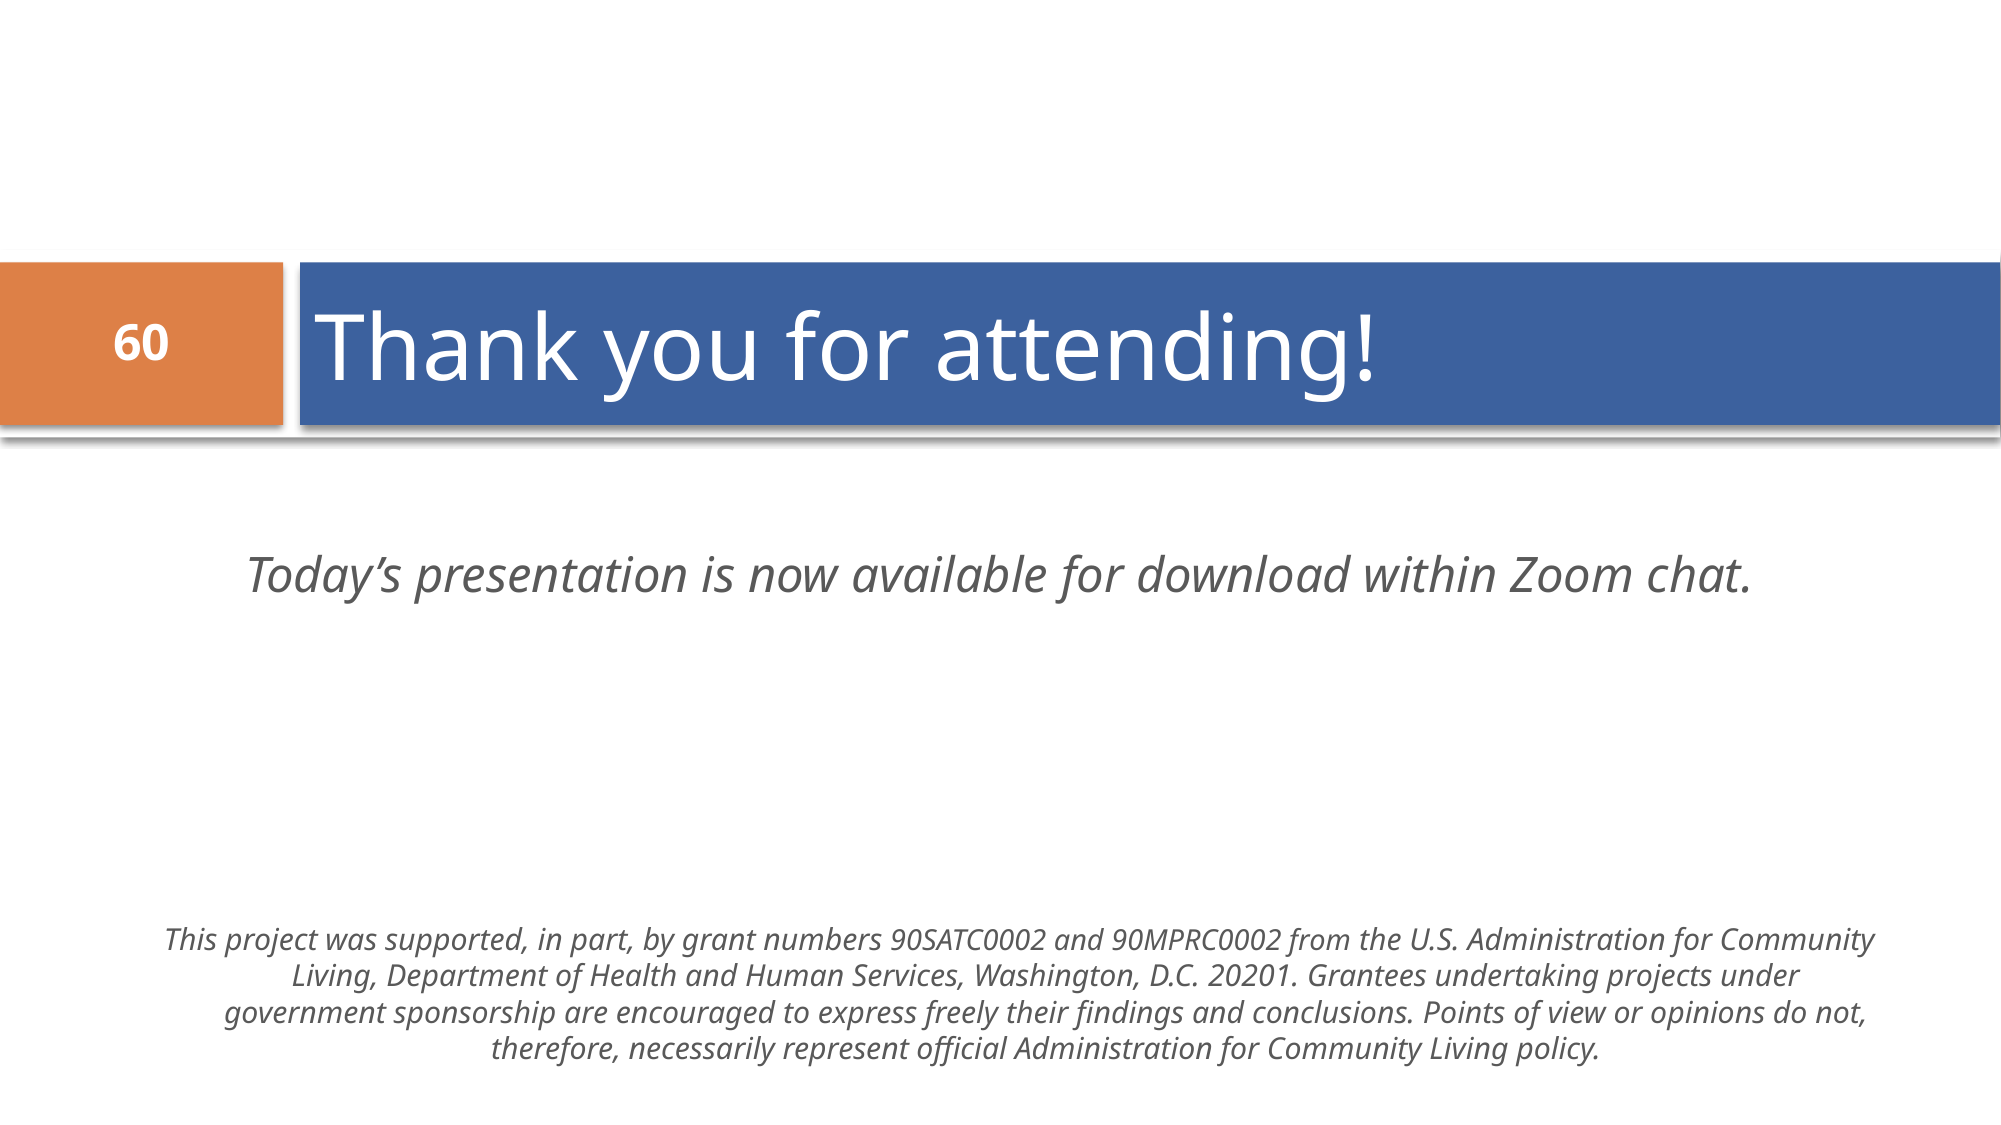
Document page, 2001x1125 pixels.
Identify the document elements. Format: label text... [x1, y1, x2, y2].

text_box Today’s presentation is now available for download within Zoom chat. [154, 535, 1846, 651]
slide_number 60 [0, 287, 284, 403]
title Thank you for attending! [300, 262, 1967, 425]
list This project was supported, in part, by grant numbers 90SATC0002 and 90MPRC0002 from the U.S. Administration for Community Living, Department of Health and Human Services, Washington, D.C. 20201. Grantees undertaking projects under government sponsorship are encouraged to express freely their findings and conclusions. Points of view or opinions do not, therefore, necessarily represent official Administration for Community Living policy. [146, 913, 1892, 1076]
